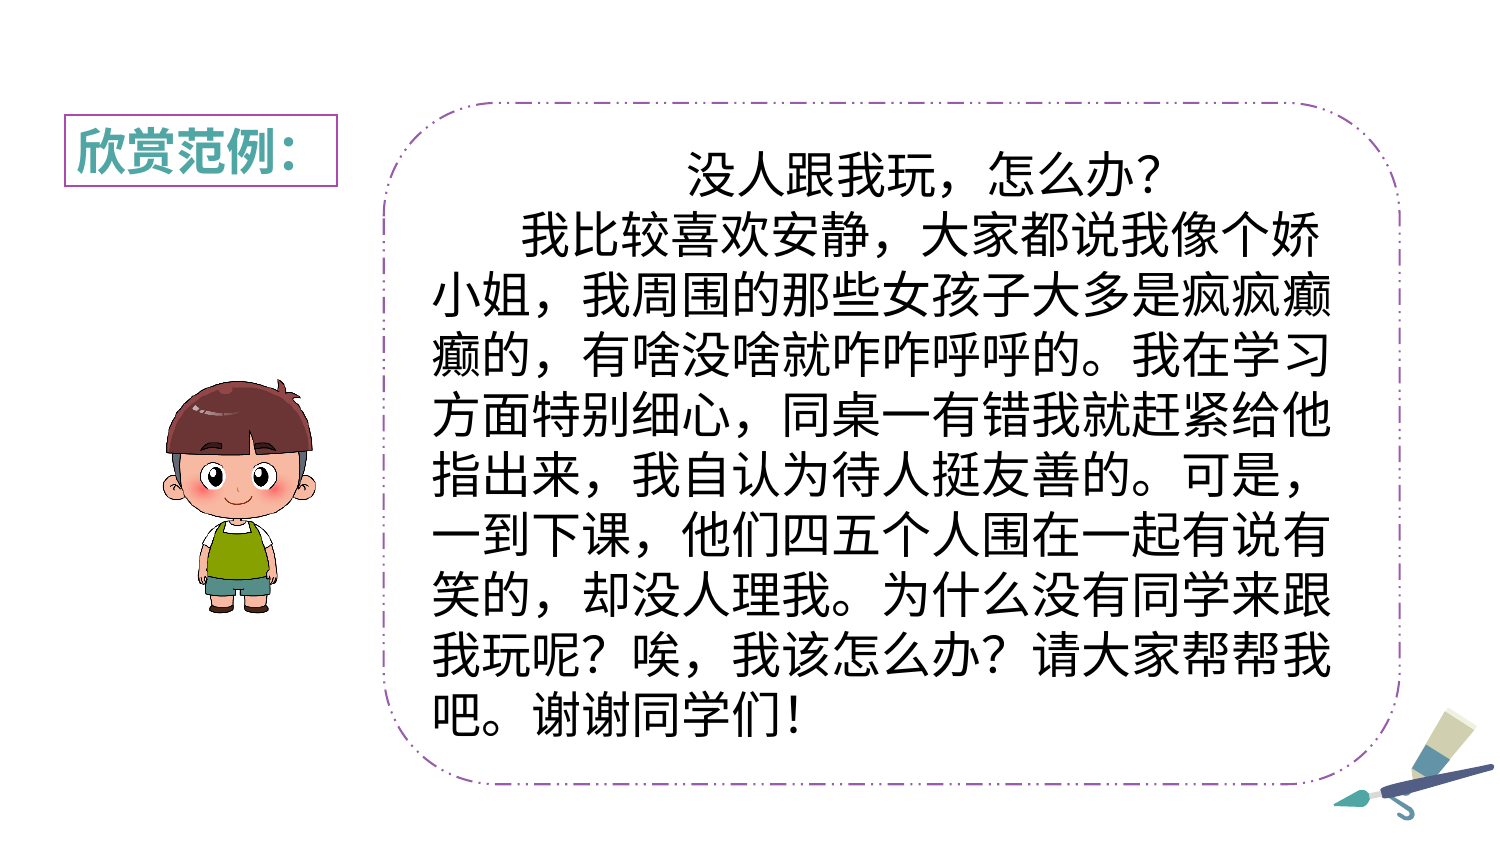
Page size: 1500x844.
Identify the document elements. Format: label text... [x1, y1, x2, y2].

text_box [1358, 708, 1481, 844]
text_box 欣赏范例： [64, 114, 338, 187]
picture [147, 350, 316, 623]
text_box 没人跟我玩，怎么办？ 我比较喜欢安静，大家都说我像个娇小姐，我周围的那些女孩子大多是疯疯癫癫的，有啥没啥就咋咋呼呼的。我在学习方面特别细心，同桌一有错我就赶紧给他指出来，我自认为待人挺友善的。可是，一到下课，他们四五个人围在一起有说有笑的，却没人理我。为什么没有同学来跟我玩呢？唉，我该怎么办？请大家帮帮我吧。谢谢同学们！ [382, 101, 1401, 786]
